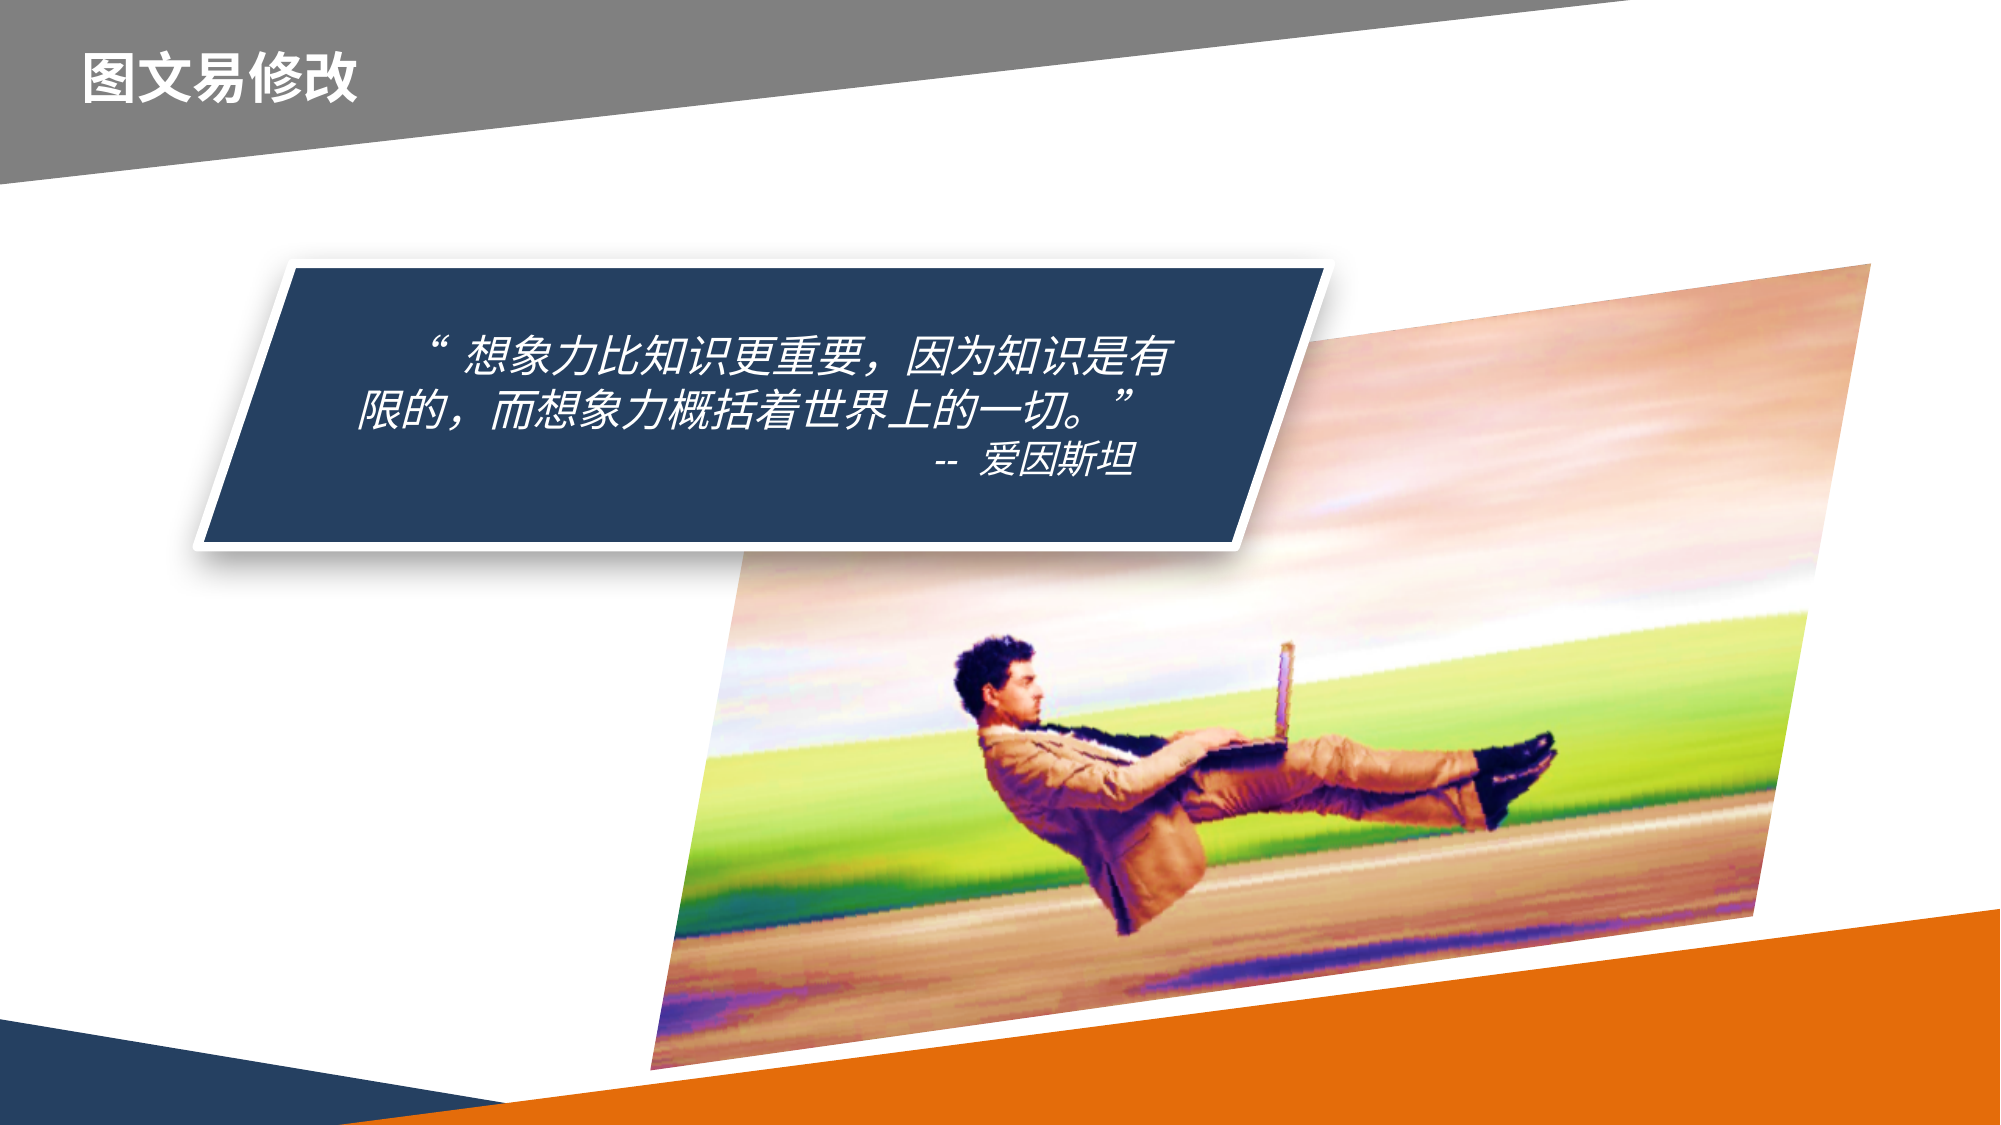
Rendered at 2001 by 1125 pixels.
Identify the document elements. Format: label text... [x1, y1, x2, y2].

text_box 图文易修改 [0, 42, 441, 110]
picture [599, 270, 1922, 1064]
text_box “ 想象力比知识更重要，因为知识是有限的，而想象力概括着世界上的一切。” -- 爱因斯坦 [195, 261, 1333, 549]
